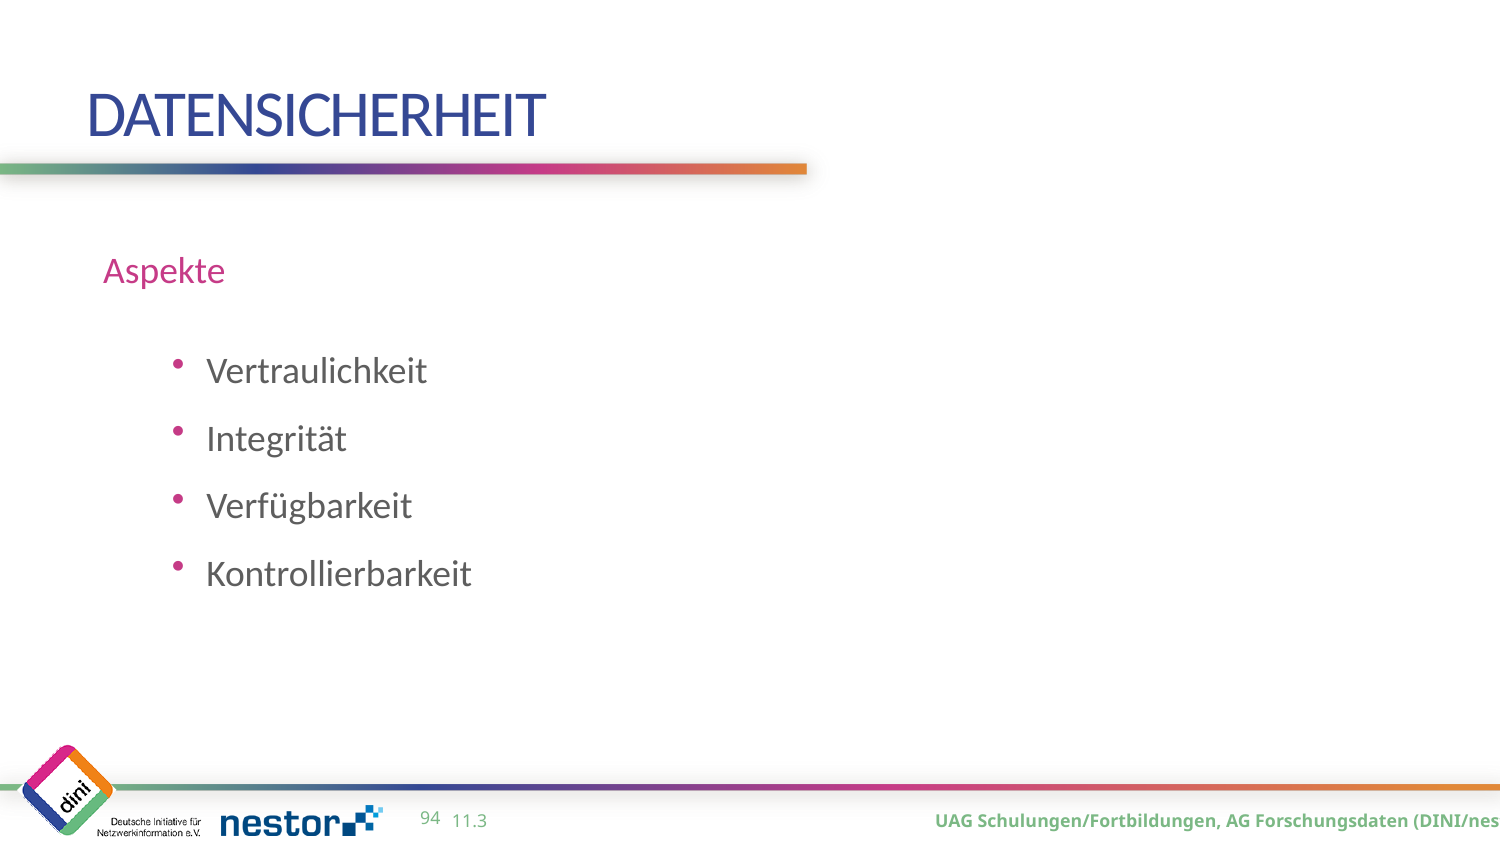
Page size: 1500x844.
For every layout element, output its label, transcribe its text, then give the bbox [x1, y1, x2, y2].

list Aspekte [88, 238, 1432, 301]
picture [0, 138, 837, 204]
picture [0, 731, 1500, 844]
slide_number 93 [406, 801, 454, 841]
picture [1280, 819, 1289, 825]
title Datensicherheit [77, 61, 1423, 158]
list Vertraulichkeit Integrität Verfügbarkeit Kontrollierbarkeit [157, 316, 755, 773]
text_box 11.3 [433, 801, 502, 838]
picture [1423, 817, 1428, 825]
